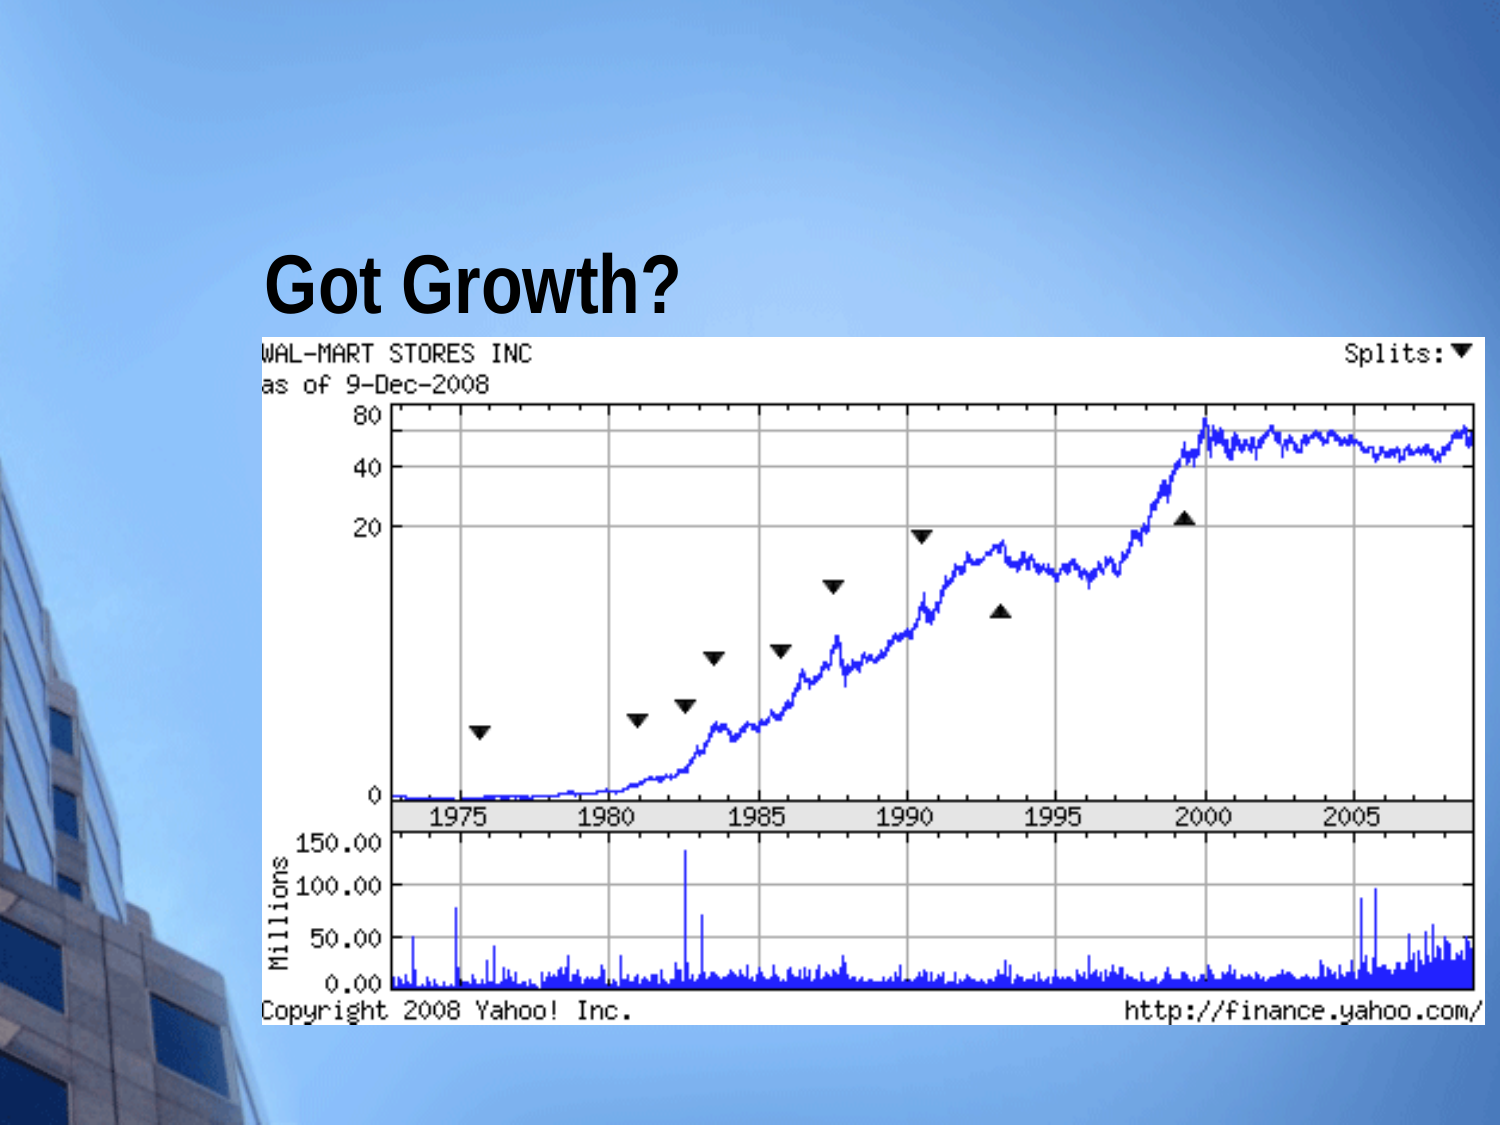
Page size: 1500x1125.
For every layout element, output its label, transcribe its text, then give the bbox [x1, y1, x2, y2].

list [262, 337, 1485, 1026]
title Got Growth? [249, 112, 1413, 338]
picture [0, 0, 1500, 1125]
